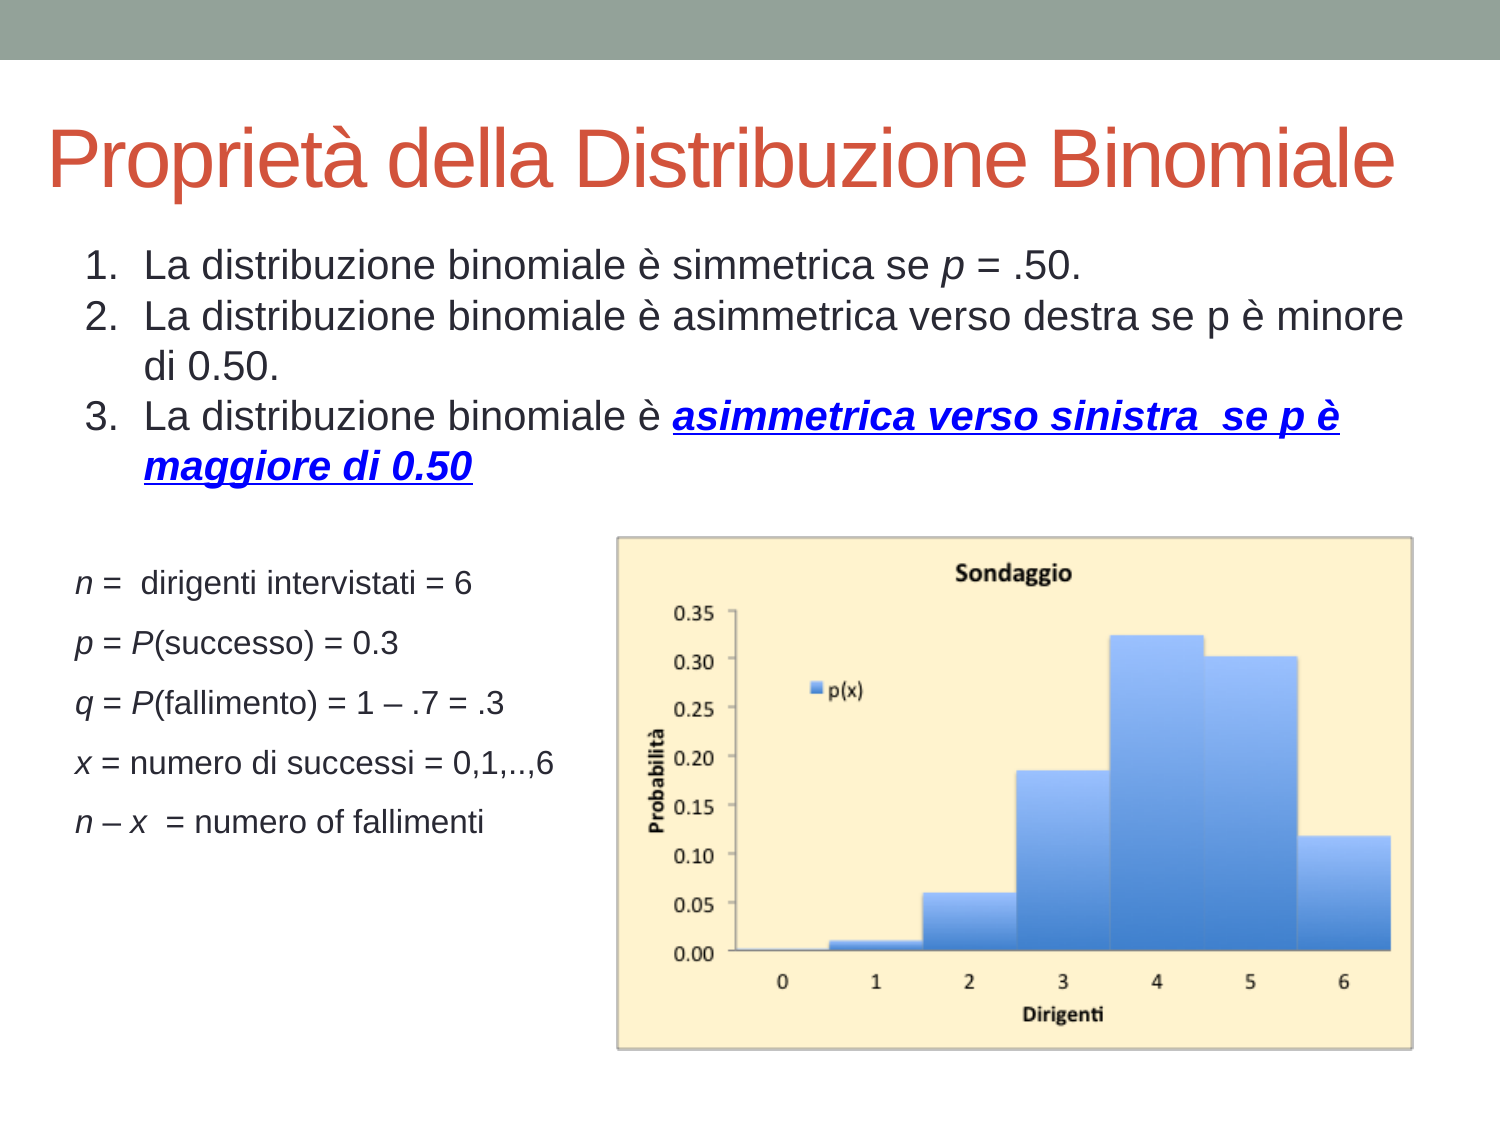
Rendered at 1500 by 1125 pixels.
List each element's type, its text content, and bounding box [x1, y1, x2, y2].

picture [615, 536, 1414, 1051]
text_box n = dirigenti intervistati = 6 p = P(successo) = 0.3 q = P(fallimento) = 1 – .7 = .3 x = numero di successi = 0,1,..,6 n – x = numero of fallimenti [60, 533, 605, 880]
title Proprietà della Distribuzione Binomiale [31, 72, 1472, 236]
text_box La distribuzione binomiale è simmetrica se p = .50. La distribuzione binomiale è asimmetrica verso destra se p è minore di 0.50. La distribuzione binomiale è asimmetrica verso sinistra se p è maggiore di 0.50 [69, 231, 1434, 496]
